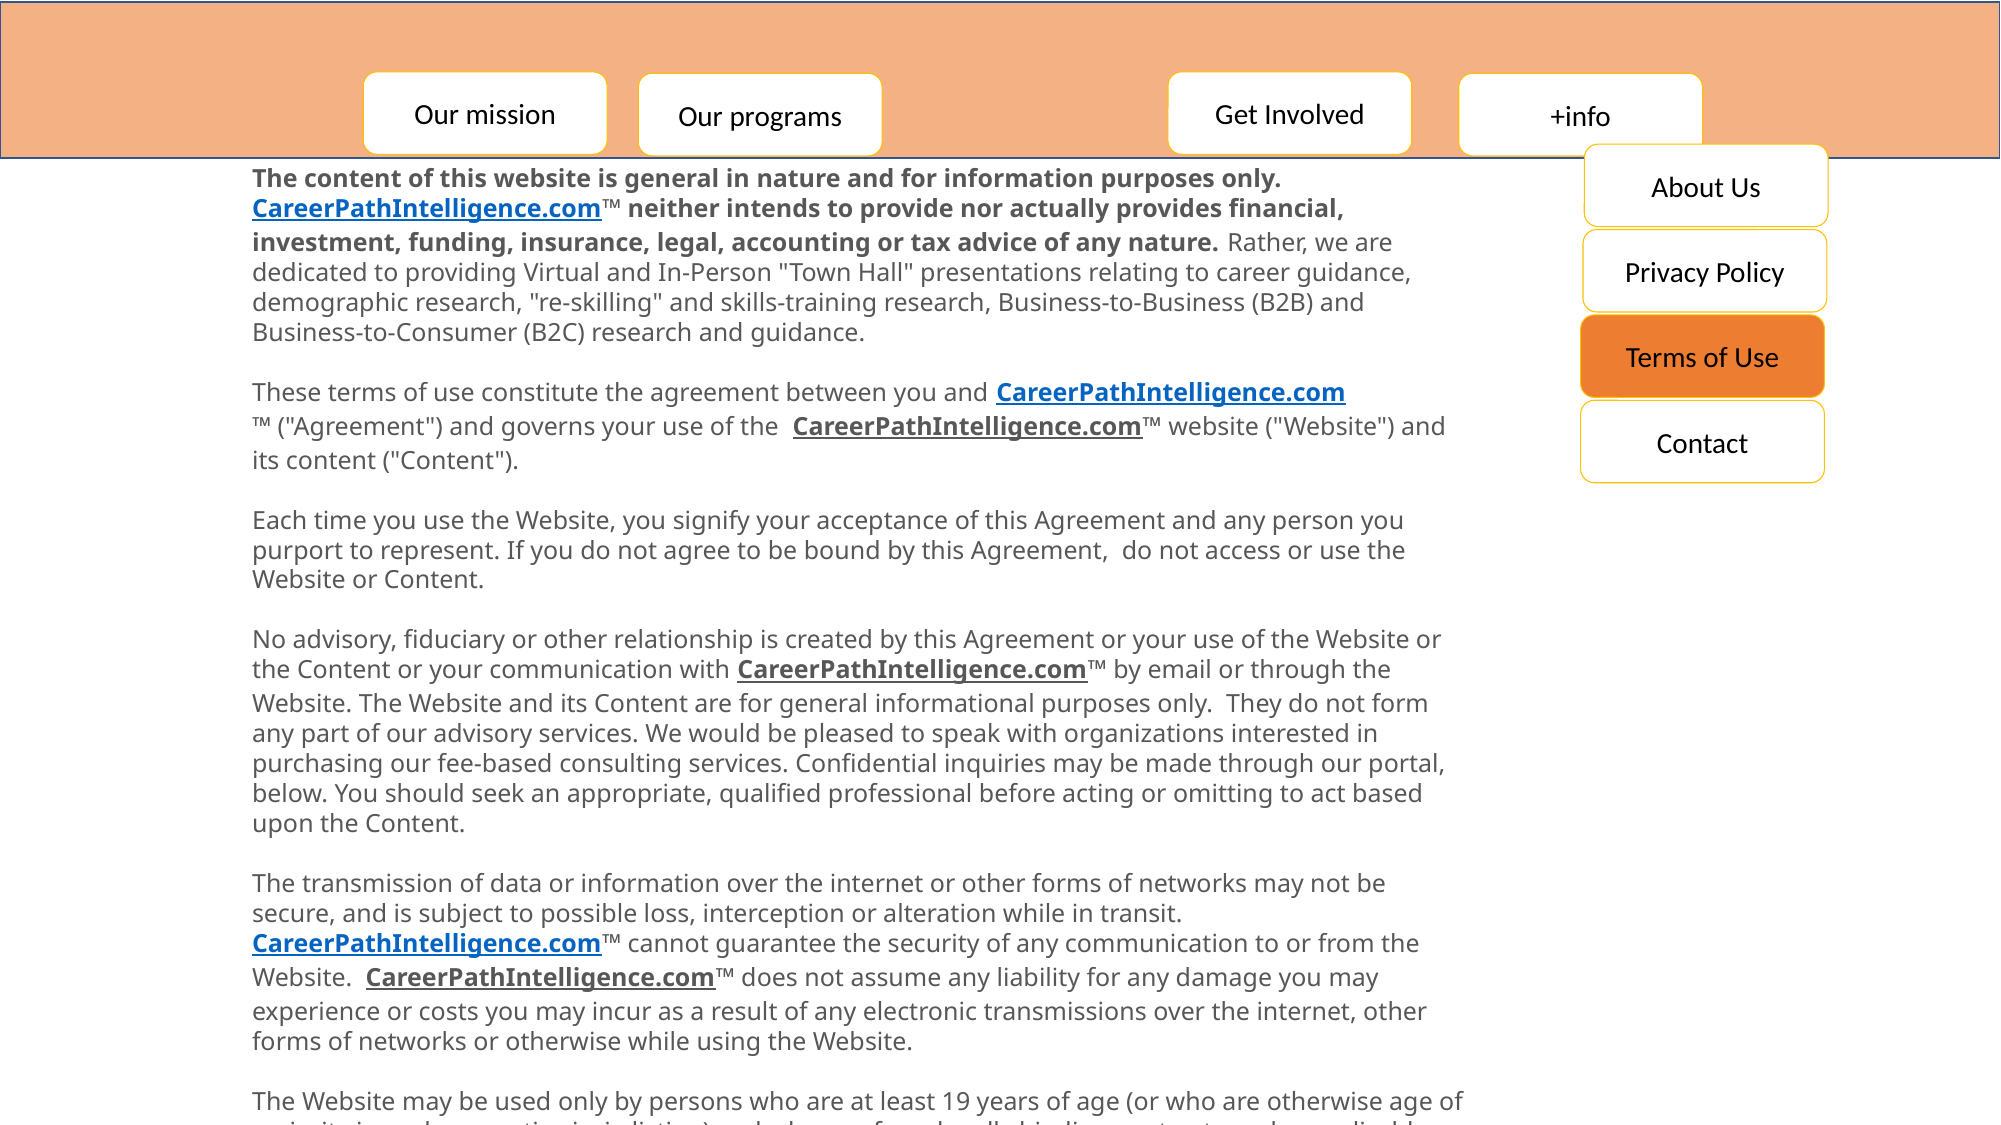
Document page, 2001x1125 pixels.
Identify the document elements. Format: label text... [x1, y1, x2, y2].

text_box Get Involved [1167, 71, 1413, 155]
text_box About Us [1583, 143, 1829, 228]
text_box Contact [1580, 399, 1825, 484]
text_box +info [1458, 72, 1704, 157]
text_box Terms of Use [1580, 314, 1825, 398]
text_box [0, 1, 2000, 159]
text_box Our programs [637, 72, 883, 155]
text_box Privacy Policy [1582, 228, 1828, 313]
text_box Our mission [362, 71, 608, 155]
text_box The content of this website is general in nature and for information purposes only. CareerPathIntelligence.com™ neither intends to provide nor actually provides financial, investment, funding, insurance, legal, accounting or tax advice of any nature. Rather, we are dedicated to providing Virtual and In-Person "Town Hall" presentations relating to career guidance, demographic research, "re-skilling" and skills-training research, Business-to-Business (B2B) and Business-to-Consumer (B2C) research and guidance. These terms of use constitute the agreement between you and CareerPathIntelligence.com™ ("Agreement") and governs your use of the CareerPathIntelligence.com™ website ("Website") and its content ("Content"). Each time you use the Website, you signify your acceptance of this Agreement and any person you purport to represent. If you do not agree to be bound by this Agreement, do not access or use the Website or Content. No advisory, fiduciary or other relationship is created by this Agreement or your use of the Website or the Content or your communication with CareerPathIntelligence.com™ by email or through the Website. The Website and its Content are for general informational purposes only. They do not form any part of our advisory services. We would be pleased to speak with organizations interested in purchasing our fee-based consulting services. Confidential inquiries may be made through our portal, below. You should seek an appropriate, qualified professional before acting or omitting to act based upon the Content. The transmission of data or information over the internet or other forms of networks may not be secure, and is subject to possible loss, interception or alteration while in transit. CareerPathIntelligence.com™ cannot guarantee the security of any communication to or from the Website. CareerPathIntelligence.com™ does not assume any liability for any damage you may experience or costs you may incur as a result of any electronic transmissions over the internet, other forms of networks or otherwise while using the Website. The Website may be used only by persons who are at least 19 years of age (or who are otherwise age of majority in each respective jurisdiction) and who can form legally binding contracts under applicable law. The Website may not be used by persons in jurisdictions where access to or use of the Website or any part of it may be illegal or prohibited. The Website and the Content are provided "as is" without warranty or condition of any kind. Use of the Website or the Content is at your own risk. CareerPathIntelligence.com™ does not make any representations, warranties, or conditions about the quality, accuracy, reliability, completeness, currency or timeliness of the Website or the Content. CareerPathIntelligence.com™ does not assume any responsibility for any errors, omissions, or inaccuracies in the Website or the Content. To the fullest extent permitted by law, CareerPathIntelligence.com™ disclaims all warranties, representations, and conditions of any kind with respect to the Website and the Content whether express, implied, or collateral. To the fullest extent permitted by law, you release CareerPathIntelligence.com™ from, and in no event shall CareerPathIntelligence.com™ be liable to you or any other person or entity for any and all liabilities and damages whatsoever or arising from your use of the Website, the Content, or otherwise relating to this Agreement, and you acknowledge that your sole remedy for any claim, loss, damage, costs, or expenses is to cease using the Website and the Content. (last updated April 22, 2020)" [237, 155, 1485, 1125]
